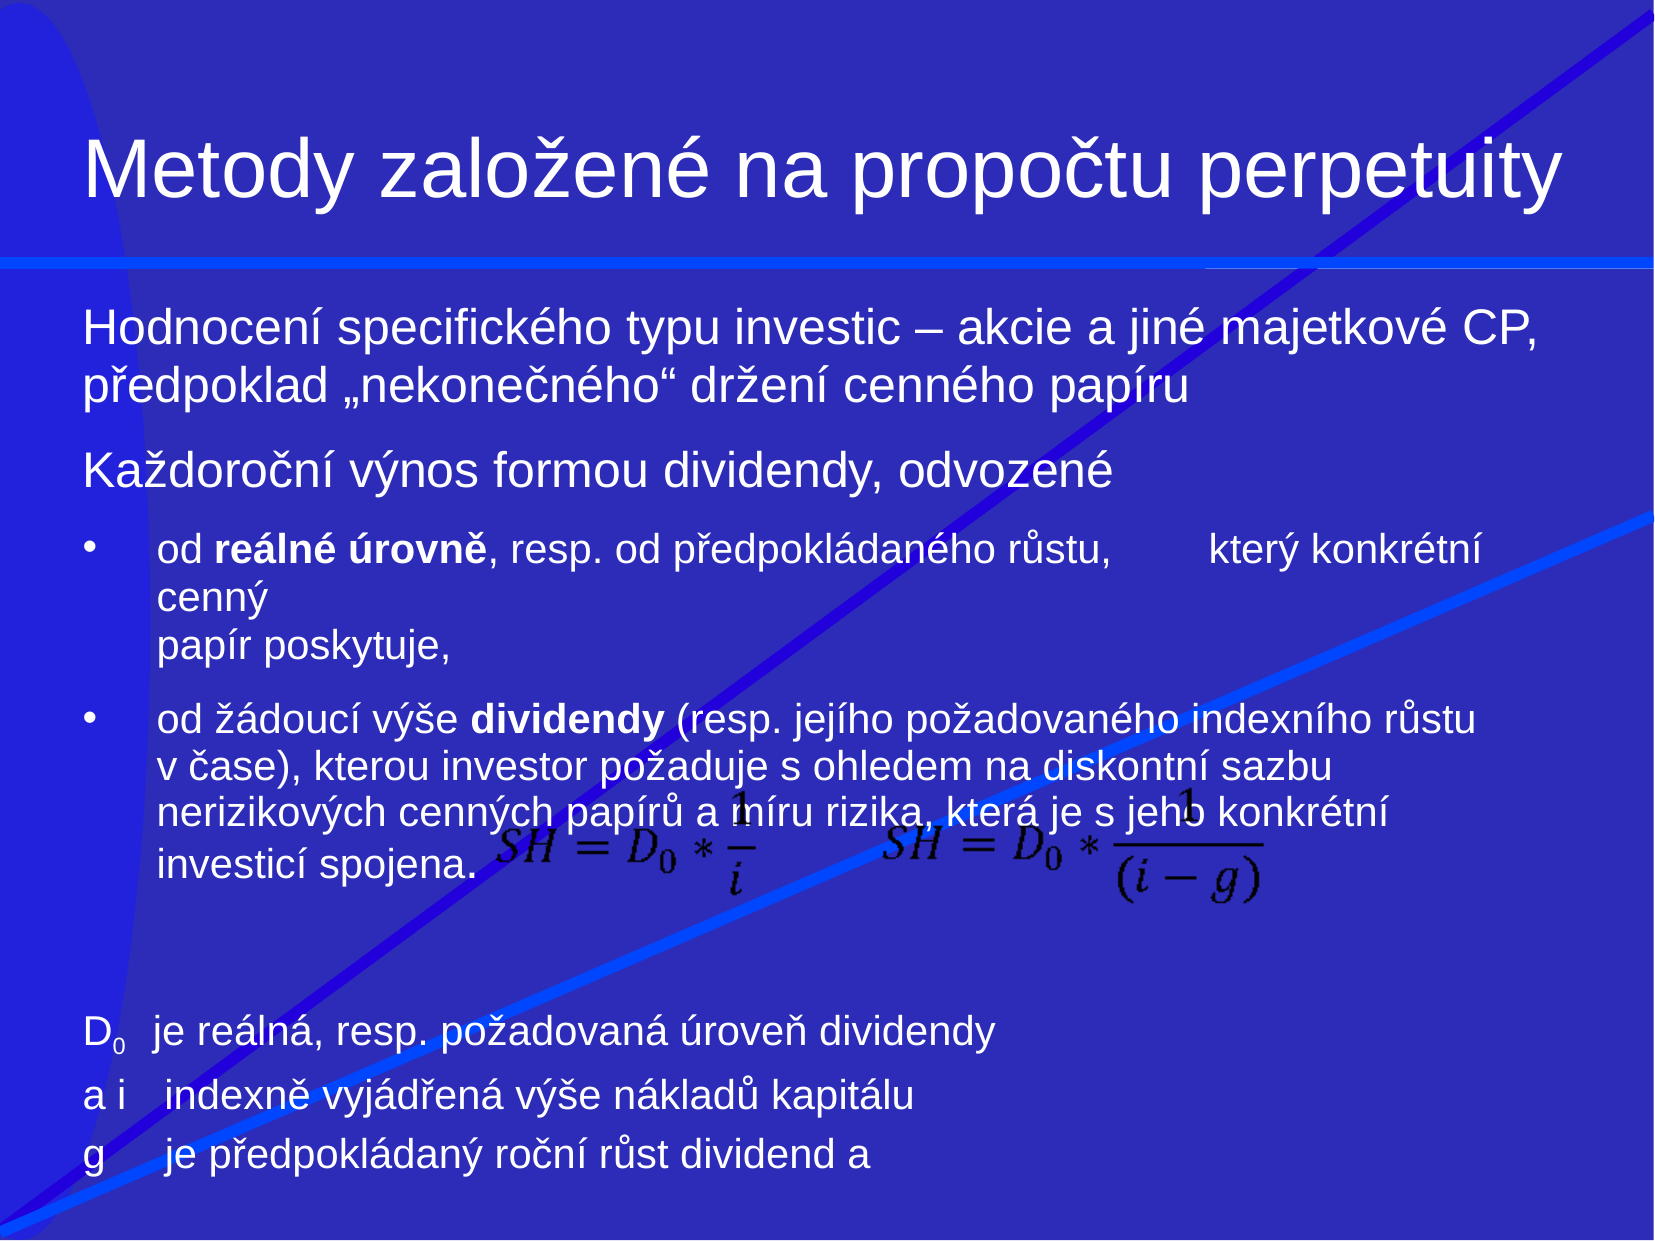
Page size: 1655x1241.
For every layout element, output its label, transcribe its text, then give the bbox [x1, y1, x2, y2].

title Metody založené na propočtu perpetuity [80, 67, 1574, 321]
text_box [496, 785, 767, 908]
text_box [882, 782, 1264, 916]
text_box Hodnocení specifického typu investic – akcie a jiné majetkové CP, předpoklad „nekonečného“ držení cenného papíru Každoroční výnos formou dividendy, odvozené od reálné úrovně, resp. od předpokládaného růstu, který konkrétní cenný papír poskytuje, od žádoucí výše dividendy (resp. jejího požadovaného indexního růstu v čase), kterou investor požaduje s ohledem na diskontní sazbu nerizikových cenných papírů a míru rizika, která je s jeho konkrétní investicí spojena. D0 je reálná, resp. požadovaná úroveň dividendy a i indexně vyjádřená výše nákladů kapitálu g je předpokládaný roční růst dividend a [80, 296, 1550, 1178]
